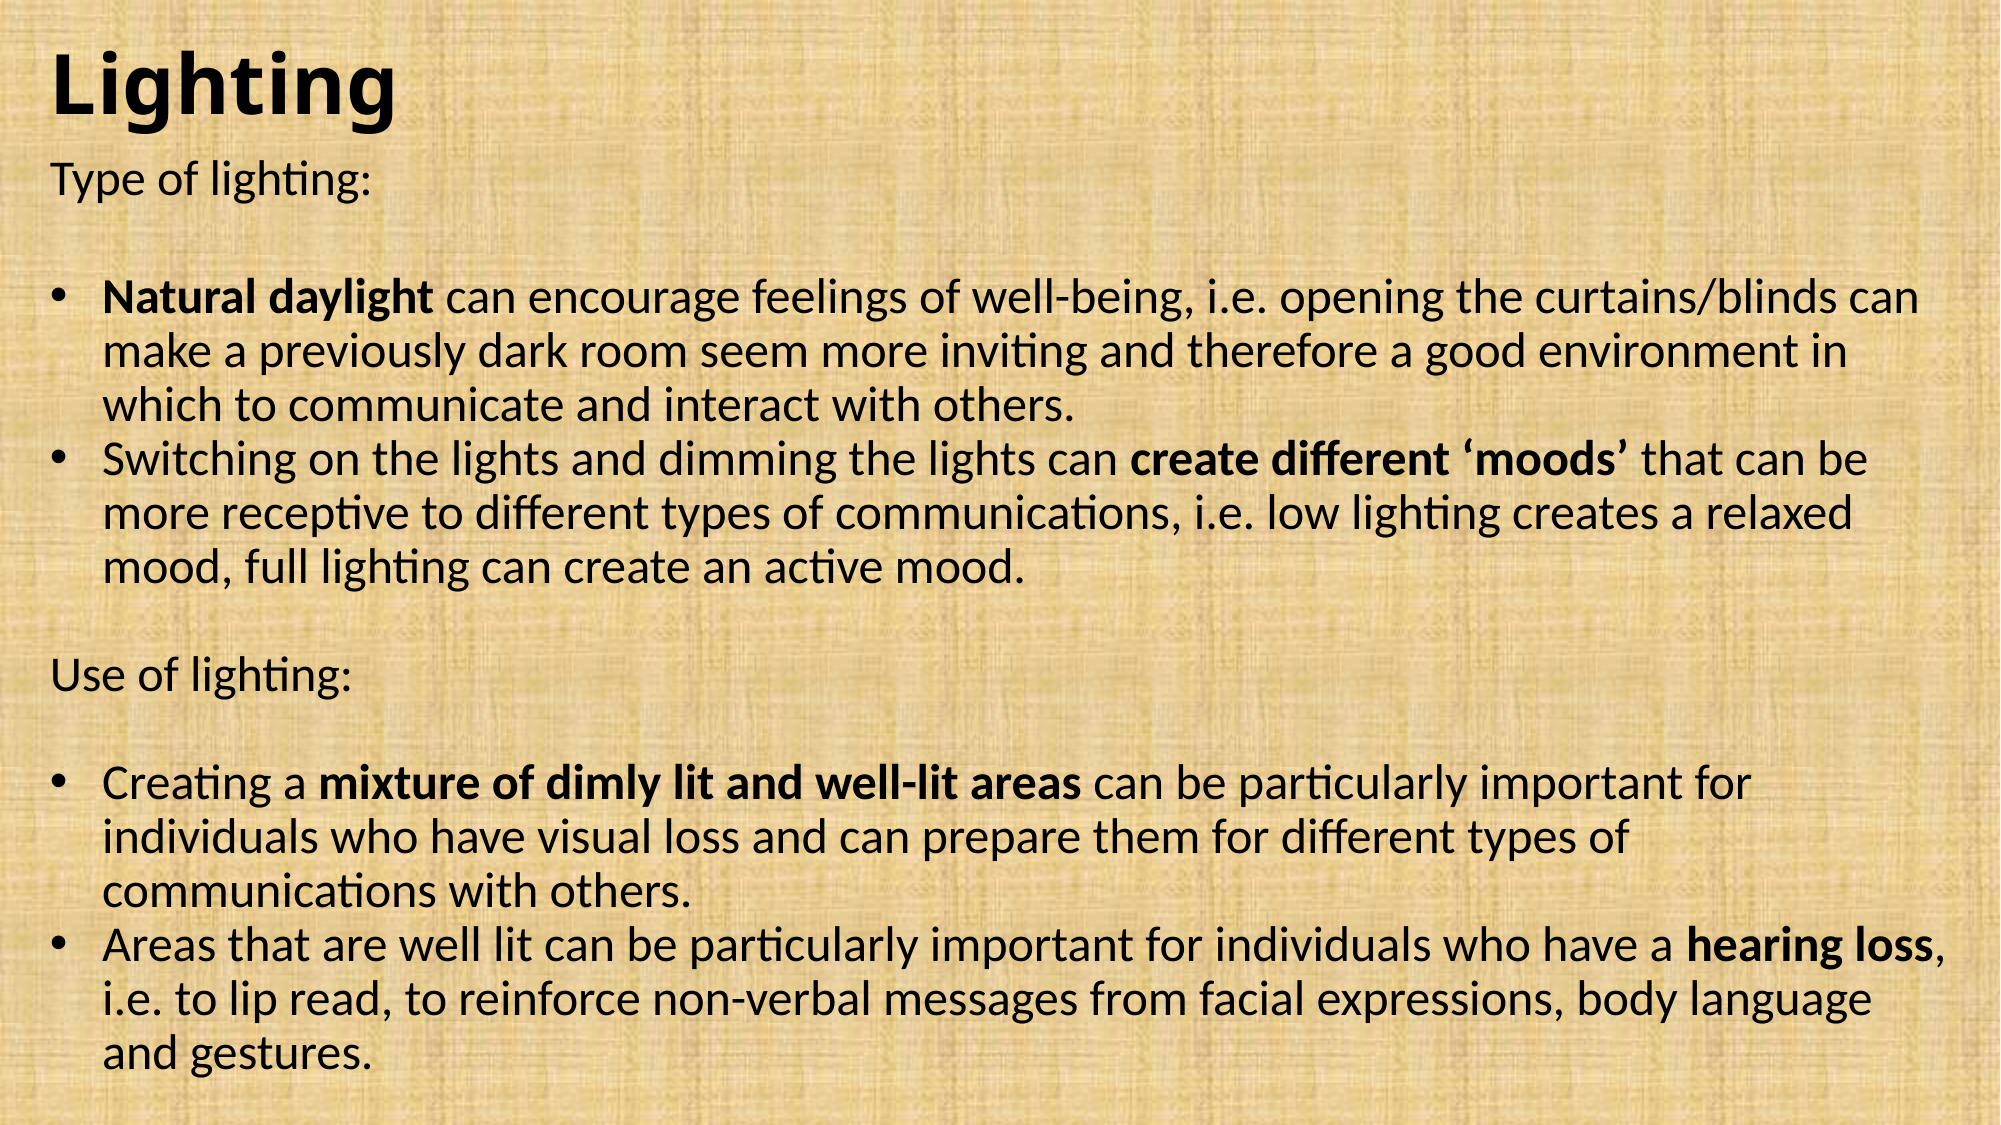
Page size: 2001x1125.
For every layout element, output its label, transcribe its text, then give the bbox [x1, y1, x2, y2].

picture [0, 0, 2001, 1125]
title Lighting [34, 30, 421, 144]
list Type of lighting: Natural daylight can encourage feelings of well-being, i.e. opening the curtains/blinds can make a previously dark room seem more inviting and therefore a good environment in which to communicate and interact with others. Switching on the lights and dimming the lights can create different ‘moods’ that can be more receptive to different types of communications, i.e. low lighting creates a relaxed mood, full lighting can create an active mood. Use of lighting: Creating a mixture of dimly lit and well-lit areas can be particularly important for individuals who have visual loss and can prepare them for different types of communications with others. Areas that are well lit can be particularly important for individuals who have a hearing loss, i.e. to lip read, to reinforce non-verbal messages from facial expressions, body language and gestures. [34, 144, 1966, 1094]
